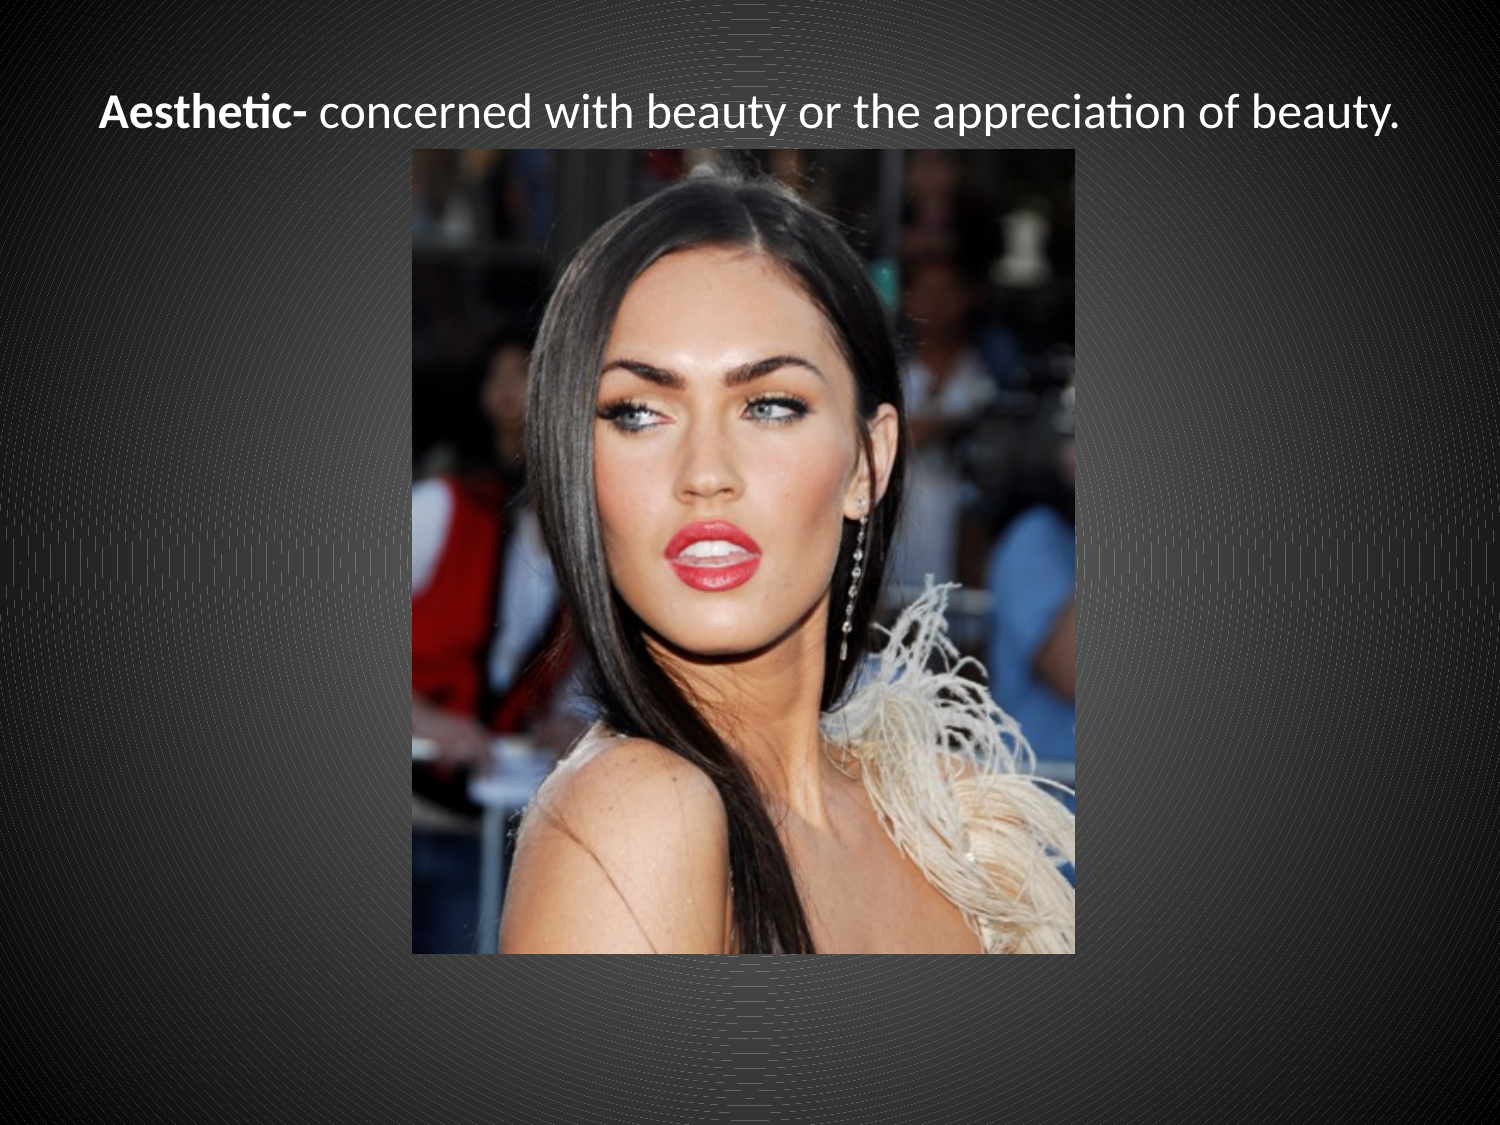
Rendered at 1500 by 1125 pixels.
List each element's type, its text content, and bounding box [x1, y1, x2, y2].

picture [412, 149, 1076, 954]
title Aesthetic- concerned with beauty or the appreciation of beauty. [75, 45, 1425, 233]
